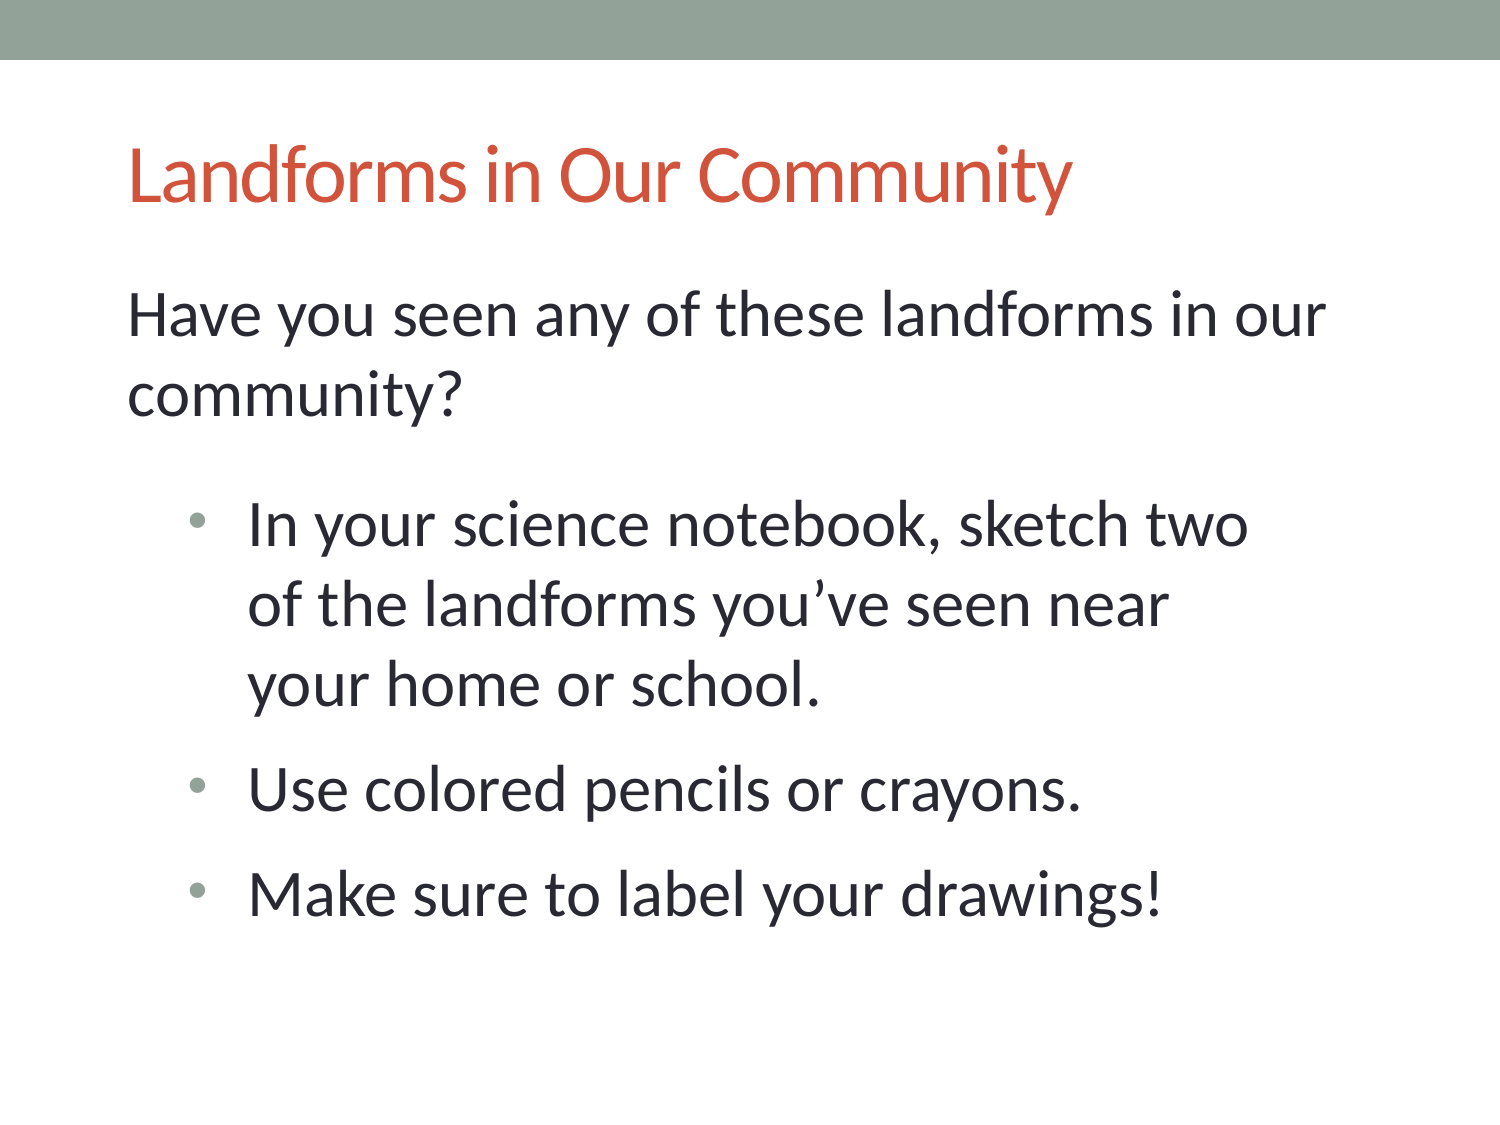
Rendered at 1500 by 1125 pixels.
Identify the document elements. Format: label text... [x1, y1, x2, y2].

list Have you seen any of these landforms in our community? In your science notebook, sketch two of the landforms you’ve seen near your home or school. Use colored pencils or crayons. Make sure to label your drawings! [112, 262, 1363, 1037]
title Landforms in Our Community [112, 87, 1425, 250]
